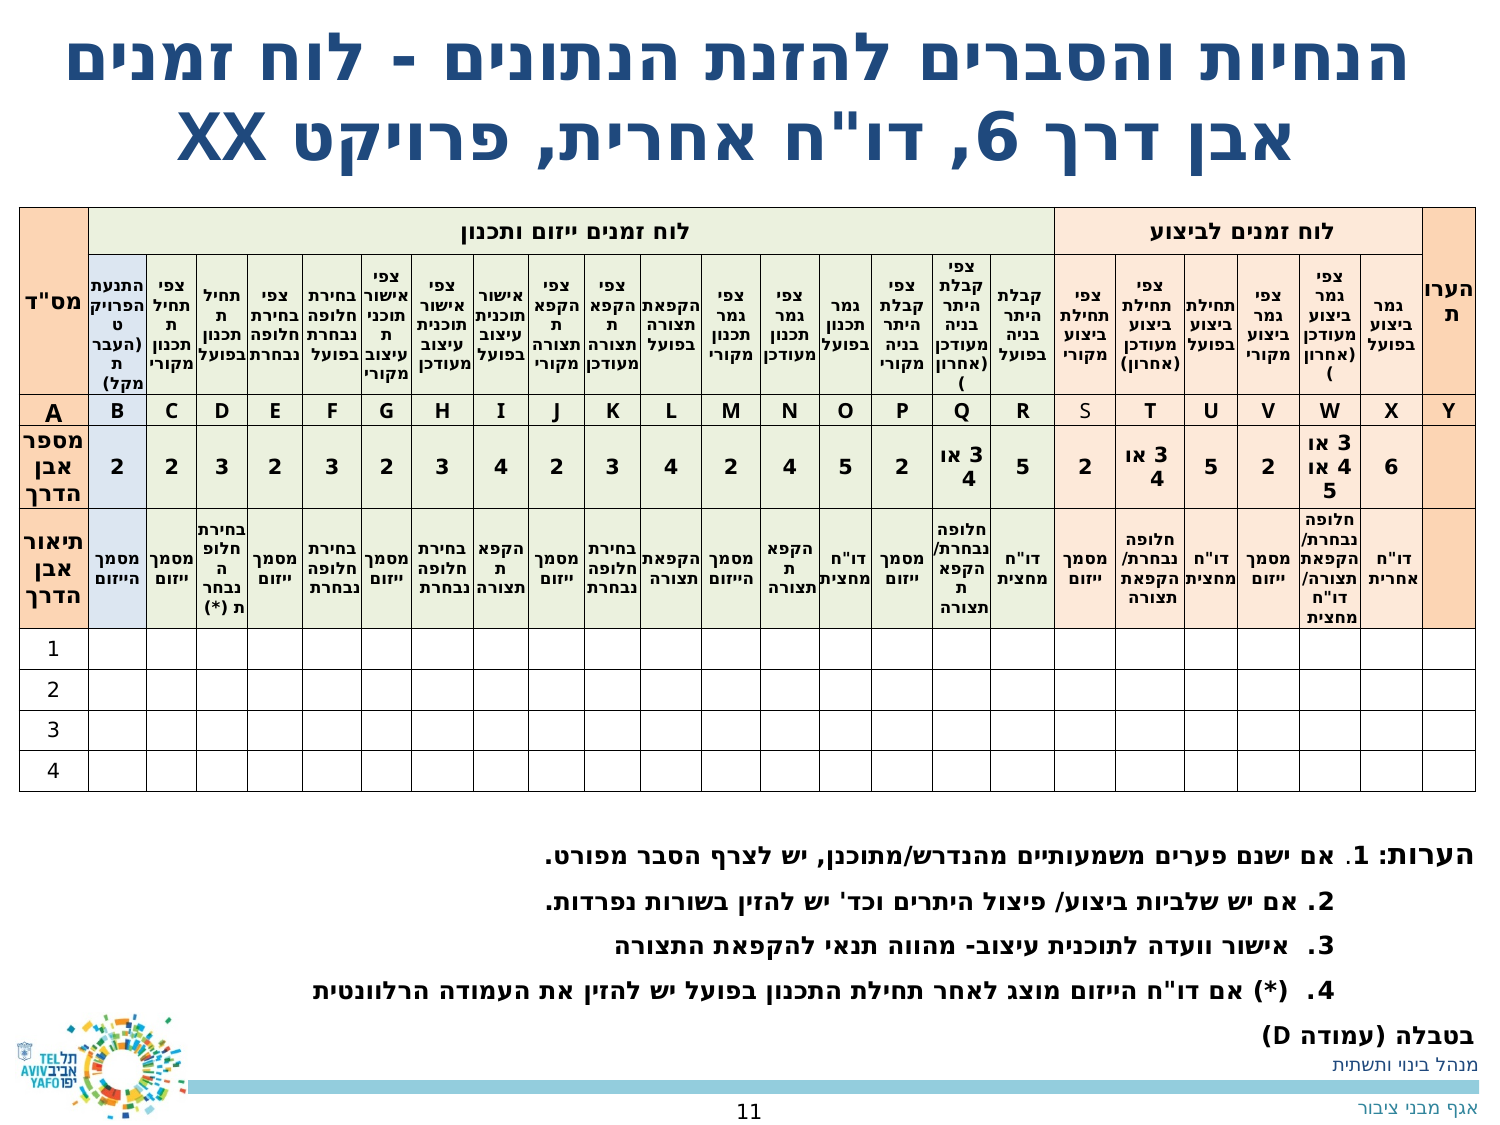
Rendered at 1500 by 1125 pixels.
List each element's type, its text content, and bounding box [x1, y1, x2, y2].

table_cell [641, 629, 701, 669]
table_cell [362, 751, 411, 791]
table_cell [1361, 629, 1422, 669]
table_cell מסמך ייזום [1055, 509, 1115, 628]
table_cell [585, 711, 640, 750]
table_cell [1116, 670, 1184, 710]
table_cell 2 [529, 426, 584, 508]
table_cell [303, 751, 361, 791]
table_cell 2 [147, 426, 196, 508]
table_cell [1300, 751, 1360, 791]
table_cell [1238, 711, 1299, 750]
table_cell P [872, 395, 932, 425]
table_cell [702, 751, 760, 791]
table_cell בחירת חלופה נבחרת [303, 509, 361, 628]
table_cell [933, 670, 990, 710]
table_cell [248, 629, 302, 669]
table_cell [89, 751, 146, 791]
table_cell 2 [89, 426, 146, 508]
table_cell הקפאת תצורה [641, 509, 701, 628]
table_cell 2 [1238, 426, 1299, 508]
table_cell [529, 711, 584, 750]
table_cell 3 [197, 426, 247, 508]
table_cell [991, 670, 1054, 710]
table_cell M [702, 395, 760, 425]
table_cell [933, 629, 990, 669]
table_cell צפי גמר ביצוע מעודכן (אחרון) [1300, 255, 1360, 394]
table_cell תחילת תכנון בפועל [197, 255, 247, 394]
table_cell [702, 670, 760, 710]
table_cell [585, 670, 640, 710]
table_cell Y [1423, 395, 1475, 425]
table_cell H [412, 395, 473, 425]
table_cell גמר ביצוע בפועל [1361, 255, 1422, 394]
table_cell L [641, 395, 701, 425]
table_cell 4 [641, 426, 701, 508]
table_cell 3 או 4 או 5 [1300, 426, 1360, 508]
table_cell [761, 629, 819, 669]
table_cell [761, 670, 819, 710]
table_cell 2 [362, 426, 411, 508]
table_cell Q [933, 395, 990, 425]
table_cell חלופה נבחרת/ הקפאת תצורה [933, 509, 990, 628]
table_cell D [197, 395, 247, 425]
table_cell מסמך הייזום [702, 509, 760, 628]
table_cell מסמך ייזום [248, 509, 302, 628]
table_cell [933, 751, 990, 791]
table_cell [248, 711, 302, 750]
table_cell 3 או 4 [1116, 426, 1184, 508]
table_header מס"ד [20, 208, 88, 394]
table_cell 5 [820, 426, 871, 508]
table_cell [702, 629, 760, 669]
table_cell [89, 629, 146, 669]
table_cell [872, 711, 932, 750]
table_cell [761, 751, 819, 791]
table_cell C [147, 395, 196, 425]
table_cell דו"ח מחצית [820, 509, 871, 628]
table_cell J [529, 395, 584, 425]
table_cell 3 [20, 711, 88, 750]
table_cell [820, 629, 871, 669]
table_cell [362, 629, 411, 669]
table_cell [933, 711, 990, 750]
table_cell [641, 751, 701, 791]
table_cell מסמך ייזום [147, 509, 196, 628]
table_cell [89, 670, 146, 710]
table_cell צפי הקפאת תצורה מעודכן [585, 255, 640, 394]
table_cell [1423, 670, 1475, 710]
table_cell דו"ח אחרית [1361, 509, 1422, 628]
table_cell [412, 629, 473, 669]
table_cell [89, 711, 146, 750]
table_cell מסמך ייזום [529, 509, 584, 628]
table_cell צפי גמר תכנון מעודכן [761, 255, 819, 394]
table_cell [1116, 629, 1184, 669]
table_header לוח זמנים ייזום ותכנון [89, 208, 1054, 254]
table_cell E [248, 395, 302, 425]
table_cell [761, 711, 819, 750]
table_cell [474, 711, 528, 750]
table_cell 5 [991, 426, 1054, 508]
table_cell [1423, 509, 1475, 628]
table_cell [1238, 629, 1299, 669]
table_cell [197, 751, 247, 791]
table_cell [303, 629, 361, 669]
table_cell תחילת ביצוע בפועל [1185, 255, 1237, 394]
table_cell בחירת חלופה נבחרת בפועל [303, 255, 361, 394]
table_cell [1361, 670, 1422, 710]
table_cell [820, 751, 871, 791]
table_cell [147, 711, 196, 750]
table_cell [991, 629, 1054, 669]
table_cell V [1238, 395, 1299, 425]
table_cell בחירת חלופה נבחרת [585, 509, 640, 628]
table_cell 4 [761, 426, 819, 508]
table_cell הקפאת תצורה בפועל [641, 255, 701, 394]
table_cell [303, 711, 361, 750]
table_cell [197, 711, 247, 750]
table_cell [1300, 670, 1360, 710]
table_cell צפי גמר ביצוע מקורי [1238, 255, 1299, 394]
table_cell [1361, 751, 1422, 791]
table_cell 4 [474, 426, 528, 508]
table_cell 6 [1361, 426, 1422, 508]
table_header לוח זמנים לביצוע [1055, 208, 1422, 254]
table_cell צפי אישור תוכנית עיצוב מקורי [362, 255, 411, 394]
table_cell [412, 670, 473, 710]
picture [15, 1012, 188, 1121]
table_cell [1238, 751, 1299, 791]
table_cell [1055, 629, 1115, 669]
table_cell [991, 711, 1054, 750]
table_cell [872, 629, 932, 669]
table_cell בחירת חלופה נבחרת (*) [197, 509, 247, 628]
table_cell [248, 751, 302, 791]
table_cell 2 [1055, 426, 1115, 508]
table_cell [641, 711, 701, 750]
table_cell [474, 629, 528, 669]
table_cell N [761, 395, 819, 425]
table_cell [529, 670, 584, 710]
table_cell I [474, 395, 528, 425]
table_cell B [89, 395, 146, 425]
table_cell [872, 751, 932, 791]
table_cell 3 או 4 [933, 426, 990, 508]
table_cell מספר אבן הדרך [20, 426, 88, 508]
table_cell [147, 670, 196, 710]
table_cell צפי תחילת ביצוע מקורי [1055, 255, 1115, 394]
table_cell [1055, 751, 1115, 791]
table_cell [1055, 670, 1115, 710]
table_cell X [1361, 395, 1422, 425]
table_cell [820, 711, 871, 750]
table_cell [362, 711, 411, 750]
table_cell [147, 751, 196, 791]
table_cell הקפאת תצורה [761, 509, 819, 628]
table_cell [1116, 711, 1184, 750]
table_cell [585, 629, 640, 669]
table_cell [474, 751, 528, 791]
table_cell [1055, 711, 1115, 750]
table_cell צפי קבלת היתר בניה מקורי [872, 255, 932, 394]
table_cell R [991, 395, 1054, 425]
table_cell צפי בחירת חלופה נבחרת [248, 255, 302, 394]
table_cell תיאור אבן הדרך [20, 509, 88, 628]
table_cell אישור תוכנית עיצוב בפועל [474, 255, 528, 394]
table_cell חלופה נבחרת/ הקפאת תצורה [1116, 509, 1184, 628]
table_cell [1423, 426, 1475, 508]
table_cell מסמך ייזום [1238, 509, 1299, 628]
table_cell O [820, 395, 871, 425]
table_cell U [1185, 395, 1237, 425]
table_cell 2 [872, 426, 932, 508]
table_cell 3 [585, 426, 640, 508]
table_cell [474, 670, 528, 710]
table_cell A [20, 395, 88, 425]
table_cell 2 [702, 426, 760, 508]
table_cell [412, 751, 473, 791]
table_cell גמר תכנון בפועל [820, 255, 871, 394]
table_cell [1185, 629, 1237, 669]
table_cell [529, 751, 584, 791]
table_cell K [585, 395, 640, 425]
table_cell צפי גמר תכנון מקורי [702, 255, 760, 394]
table_cell דו"ח מחצית [991, 509, 1054, 628]
table_header הערות [1423, 208, 1475, 394]
table_cell 1 [20, 629, 88, 669]
table_cell 4 [20, 751, 88, 791]
table_cell בחירת חלופה נבחרת [412, 509, 473, 628]
table_cell צפי תחילת ביצוע מעודכן (אחרון) [1116, 255, 1184, 394]
table_cell 5 [1185, 426, 1237, 508]
table_cell 2 [20, 670, 88, 710]
table_cell צפי הקפאת תצורה מקורי [529, 255, 584, 394]
table_cell [147, 629, 196, 669]
table_cell [872, 670, 932, 710]
table_cell 3 [303, 426, 361, 508]
table_cell [1361, 711, 1422, 750]
text_box הנחיות והסברים להזנת הנתונים - לוח זמנים אבן דרך 6, דו"ח אחרית, פרויקט XX [17, 41, 1435, 146]
table_cell [702, 711, 760, 750]
text_box הערות: 1. אם ישנם פערים משמעותיים מהנדרש/מתוכנן, יש לצרף הסבר מפורט. 2. אם יש שלביות ביצוע/ פיצול היתרים וכד' יש להזין בשורות נפרדות. 3. אישור וועדה לתוכנית עיצוב- מהווה תנאי להקפאת התצורה 4. (*) אם דו"ח הייזום מוצג לאחר תחילת התכנון בפועל יש להזין את העמודה הרלוונטית בטבלה (עמודה D) [228, 810, 1490, 1058]
table_cell F [303, 395, 361, 425]
table_cell מסמך הייזום [89, 509, 146, 628]
table_cell 3 [412, 426, 473, 508]
table_cell [1238, 670, 1299, 710]
table_cell T [1116, 395, 1184, 425]
table_cell [1116, 751, 1184, 791]
table_cell מסמך ייזום [362, 509, 411, 628]
table_cell [303, 670, 361, 710]
table_cell דו"ח מחצית [1185, 509, 1237, 628]
table_cell מסמך ייזום [872, 509, 932, 628]
table_cell קבלת היתר בניה בפועל [991, 255, 1054, 394]
table_cell [1185, 670, 1237, 710]
table_cell [197, 629, 247, 669]
table_cell [1423, 711, 1475, 750]
table_cell [412, 711, 473, 750]
table_cell [820, 670, 871, 710]
table_cell [1300, 629, 1360, 669]
table_cell [1423, 751, 1475, 791]
table_cell G [362, 395, 411, 425]
table_cell הקפאת תצורה [474, 509, 528, 628]
table_cell התנעת הפרויקט (העברת מקל) [89, 255, 146, 394]
table_cell [248, 670, 302, 710]
table_cell S [1055, 395, 1115, 425]
table_cell 2 [248, 426, 302, 508]
table_cell [585, 751, 640, 791]
table_cell צפי תחילת תכנון מקורי [147, 255, 196, 394]
table_cell [197, 670, 247, 710]
table_cell [529, 629, 584, 669]
table_cell חלופה נבחרת/ הקפאת תצורה/ דו"ח מחצית [1300, 509, 1360, 628]
table_cell [1185, 711, 1237, 750]
table_cell [1185, 751, 1237, 791]
table_cell צפי אישור תוכנית עיצוב מעודכן [412, 255, 473, 394]
table_cell [1300, 711, 1360, 750]
table_cell [641, 670, 701, 710]
table_cell צפי קבלת היתר בניה מעודכן (אחרון) [933, 255, 990, 394]
table_cell [991, 751, 1054, 791]
table_cell [1423, 629, 1475, 669]
table_cell [362, 670, 411, 710]
table_cell W [1300, 395, 1360, 425]
